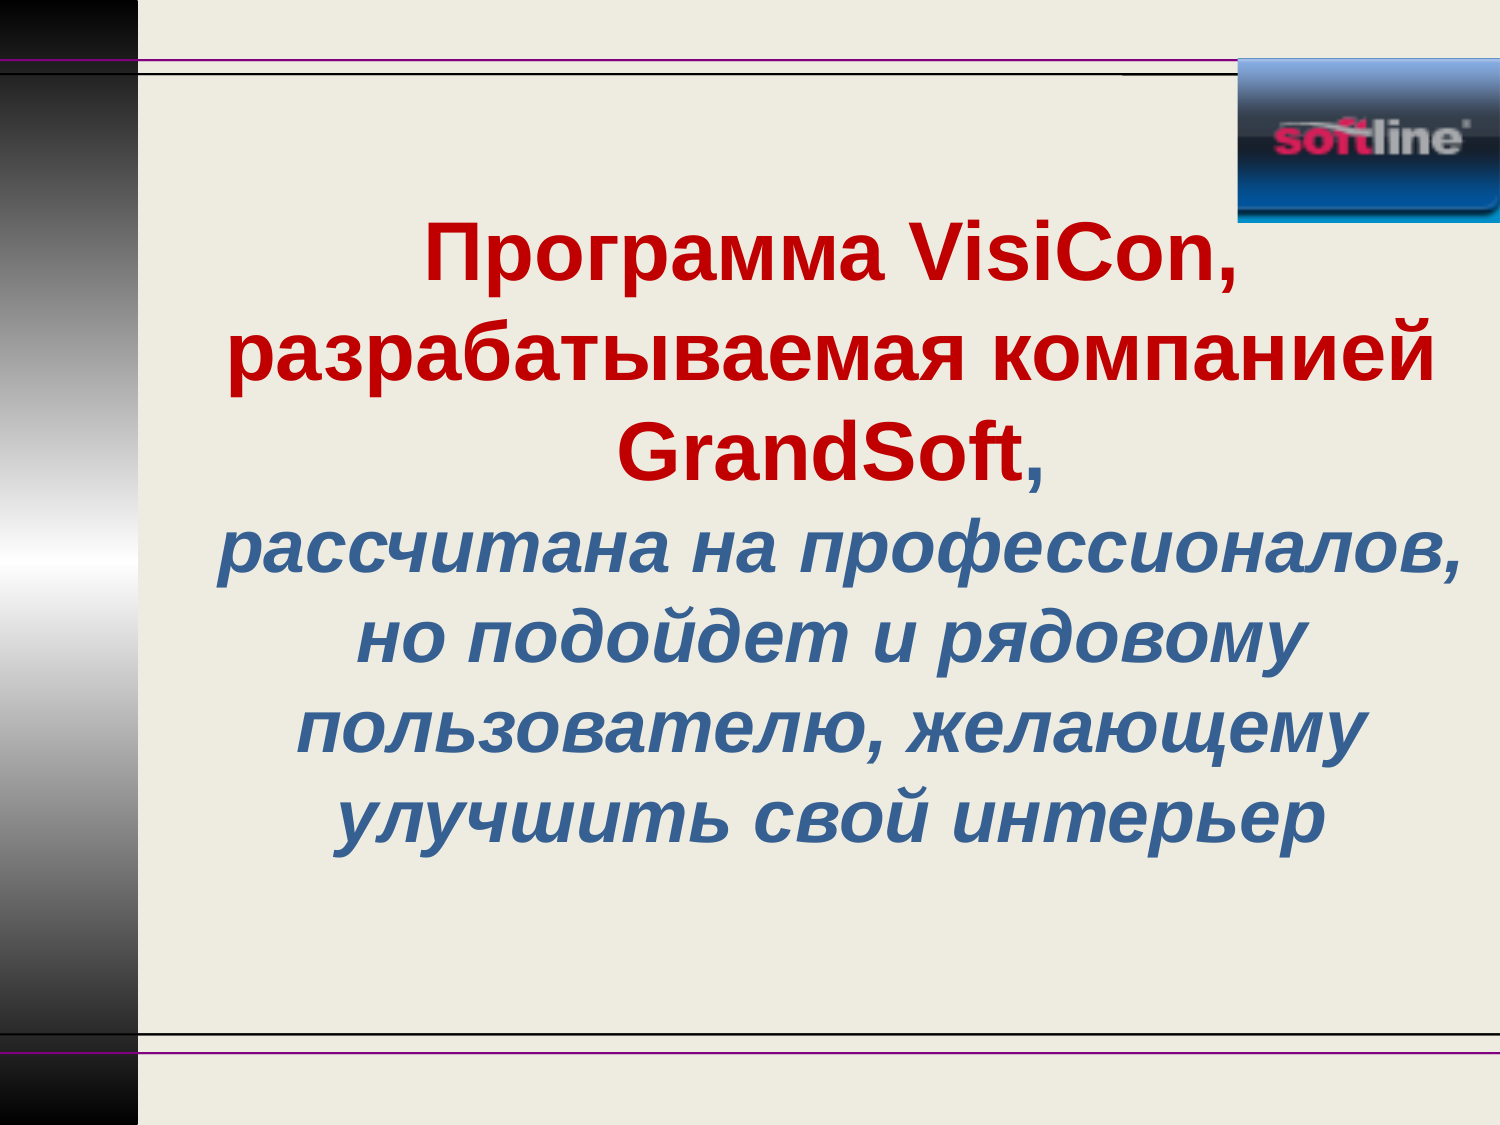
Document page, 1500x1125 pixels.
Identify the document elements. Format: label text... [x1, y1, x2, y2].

text_box Программа VisiCon, разрабатываемая компанией GrandSoft, рассчитана на профессионалов, но подойдет и рядовому пользователю, желающему улучшить свой интерьер [163, 152, 1500, 903]
picture [1237, 58, 1500, 212]
